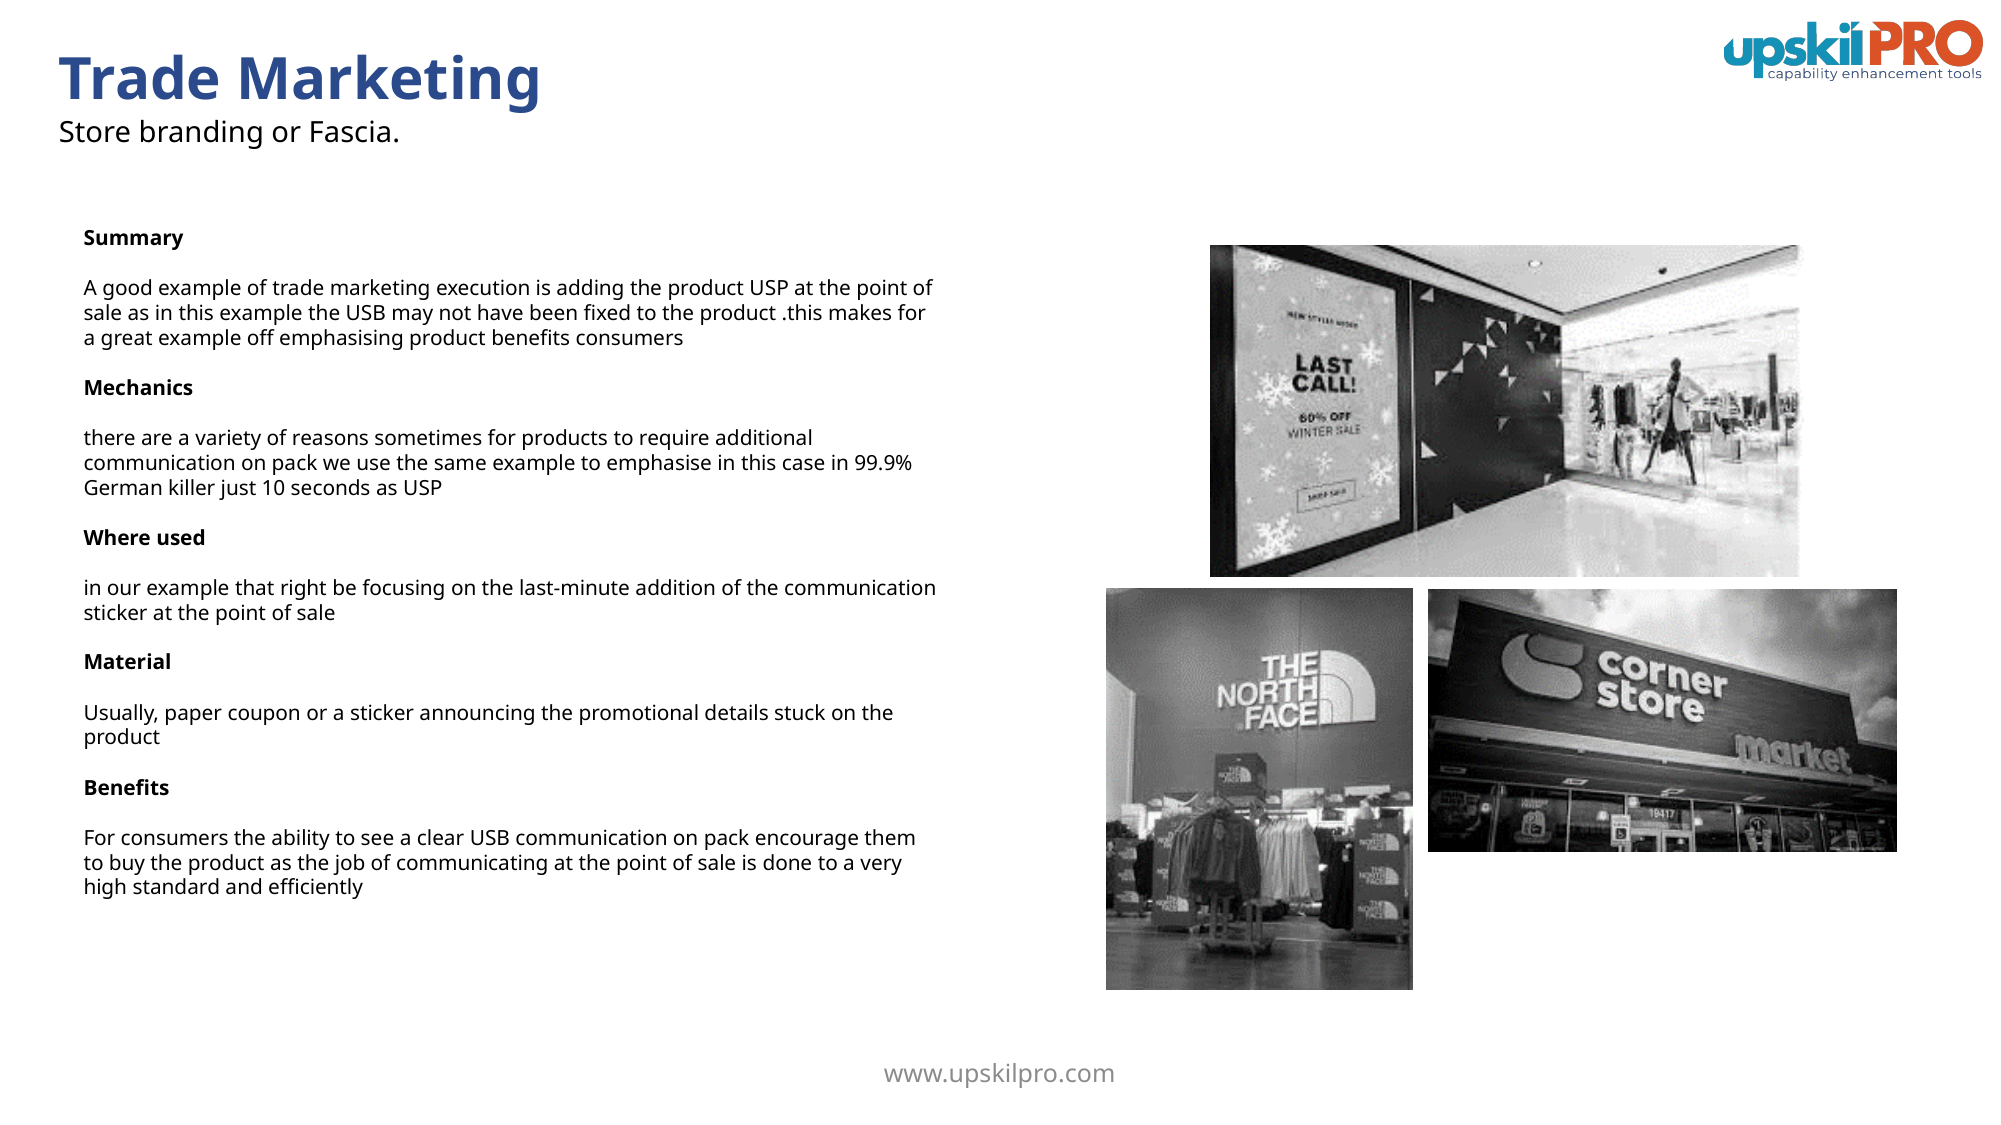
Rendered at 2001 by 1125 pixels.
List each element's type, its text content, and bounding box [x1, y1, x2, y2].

text_box Summary A good example of trade marketing execution is adding the product USP at the point of sale as in this example the USB may not have been fixed to the product .this makes for a great example off emphasising product benefits consumers Mechanics there are a variety of reasons sometimes for products to require additional communication on pack we use the same example to emphasise in this case in 99.9% German killer just 10 seconds as USP Where used in our example that right be focusing on the last-minute addition of the communication sticker at the point of sale Material Usually, paper coupon or a sticker announcing the promotional details stuck on the product Benefits For consumers the ability to see a clear USB communication on pack encourage them to buy the product as the job of communicating at the point of sale is done to a very high standard and efficiently [68, 217, 954, 907]
picture [1210, 245, 1804, 577]
footer www.upskilpro.com [662, 1042, 1338, 1103]
picture [1428, 589, 1897, 852]
picture [1724, 20, 1983, 81]
picture [1106, 588, 1413, 990]
text_box Trade Marketing Store branding or Fascia. [44, 34, 1349, 157]
